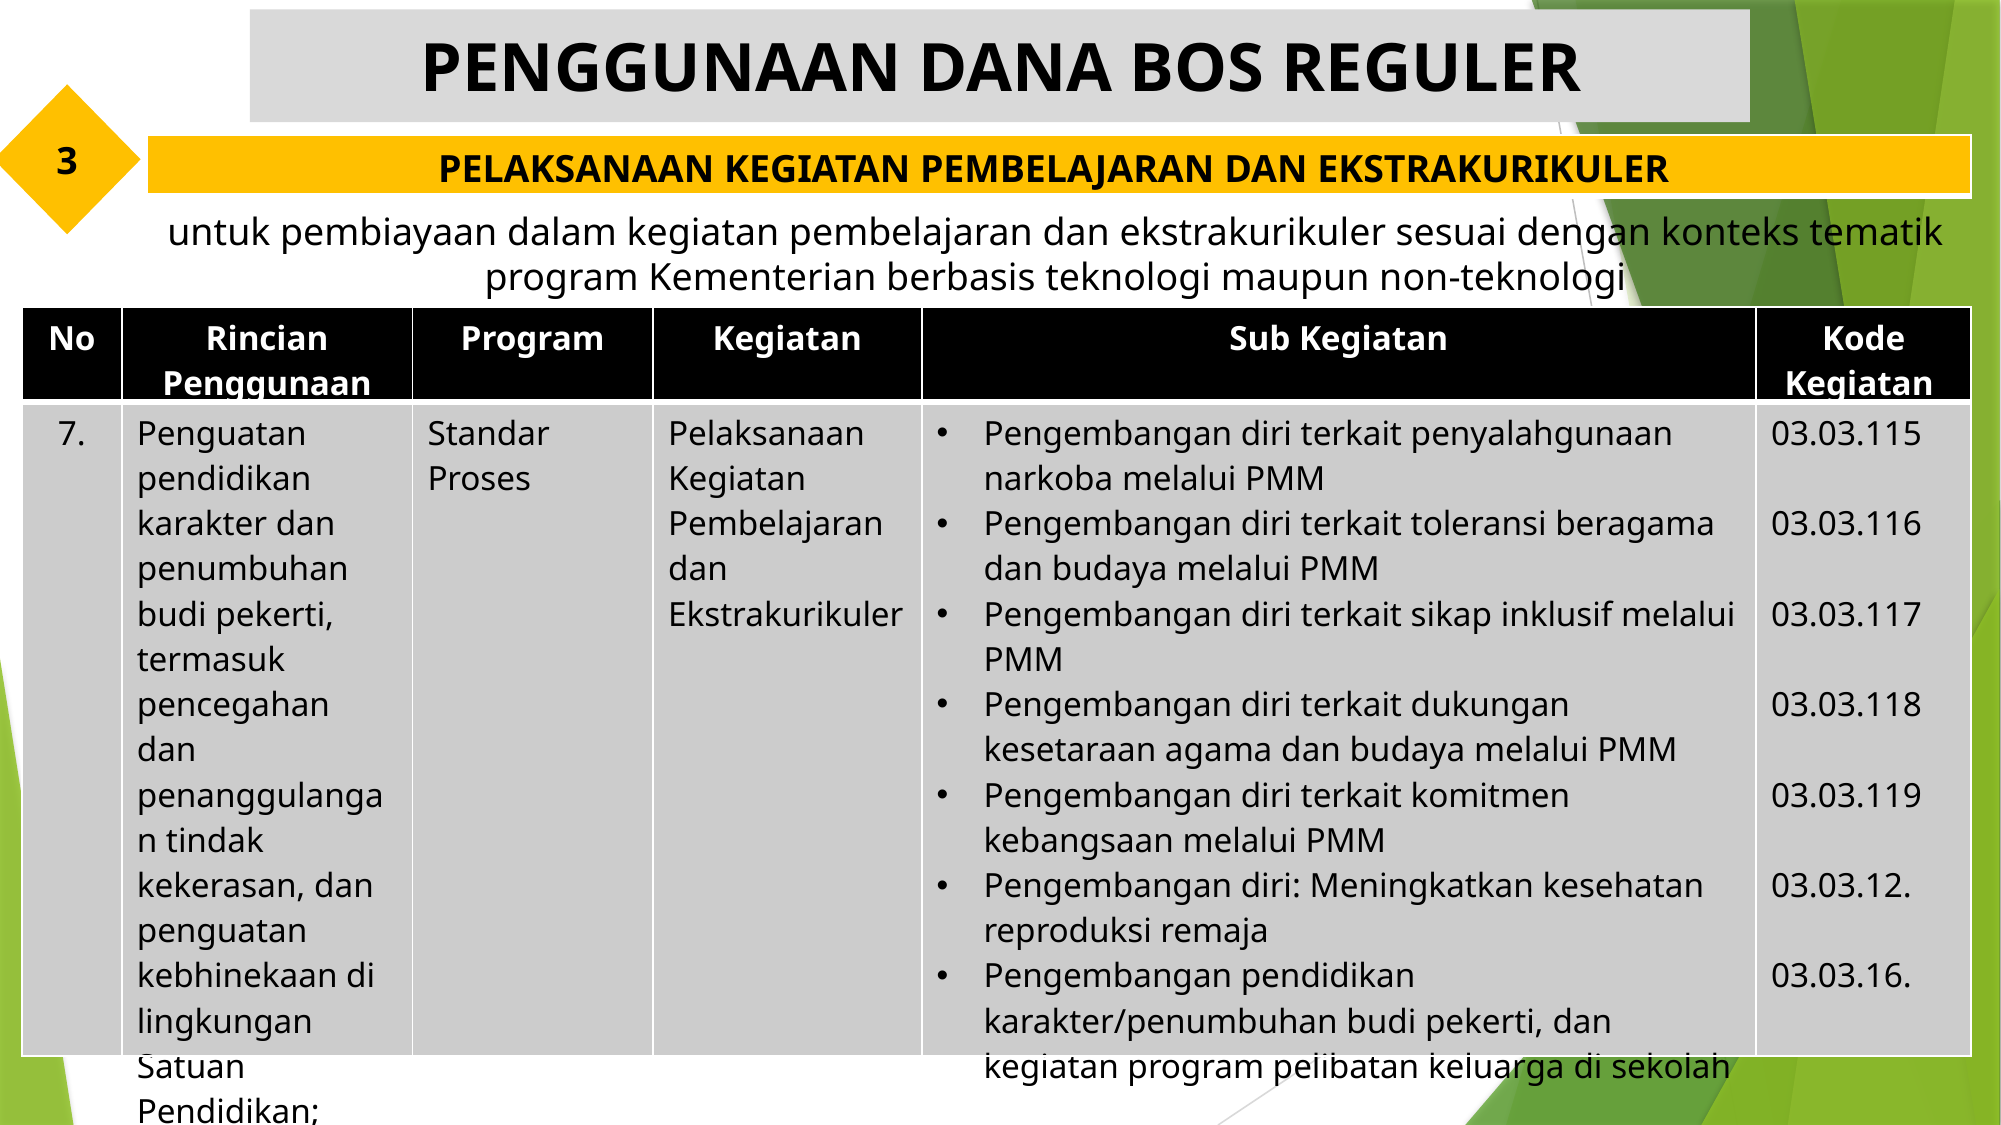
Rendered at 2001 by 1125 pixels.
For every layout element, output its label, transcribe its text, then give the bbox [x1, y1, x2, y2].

table_cell Pengembangan diri terkait penyalahgunaan narkoba melalui PMM Pengembangan diri terkait toleransi beragama dan budaya melalui PMM Pengembangan diri terkait sikap inklusif melalui PMM Pengembangan diri terkait dukungan kesetaraan agama dan budaya melalui PMM Pengembangan diri terkait komitmen kebangsaan melalui PMM Pengembangan diri: Meningkatkan kesehatan reproduksi remaja Pengembangan pendidikan karakter/penumbuhan budi pekerti, dan kegiatan program pelibatan keluarga di sekolah [923, 405, 1755, 1055]
text_box PENGGUNAAN DANA BOS REGULER [252, 17, 1750, 113]
table_header Kode Kegiatan [1757, 308, 1970, 399]
text_box untuk pembiayaan dalam kegiatan pembelajaran dan ekstrakurikuler sesuai dengan konteks tematik program Kementerian berbasis teknologi maupun non-teknologi [140, 200, 1972, 306]
table_header Program [413, 308, 652, 399]
table_header PELAKSANAAN KEGIATAN PEMBELAJARAN DAN EKSTRAKURIKULER [148, 136, 1970, 193]
table_header No [23, 308, 121, 399]
table_header Kegiatan [654, 308, 921, 399]
table_cell Penguatan pendidikan karakter dan penumbuhan budi pekerti, termasuk pencegahan dan penanggulangan tindak kekerasan, dan penguatan kebhinekaan di lingkungan Satuan Pendidikan; [123, 405, 412, 1055]
table_cell Pelaksanaan Kegiatan Pembelajaran dan Ekstrakurikuler [654, 405, 921, 1055]
table_header Sub Kegiatan [923, 308, 1755, 399]
table_header Rincian Penggunaan [123, 308, 412, 399]
text_box [248, 8, 1751, 124]
table_cell 03.03.115 03.03.116 03.03.117 03.03.118 03.03.119 03.03.12. 03.03.16. [1757, 405, 1970, 1055]
table_cell Standar Proses [413, 405, 652, 1055]
table_cell 7. [23, 405, 121, 1055]
text_box 3 [0, 82, 142, 236]
